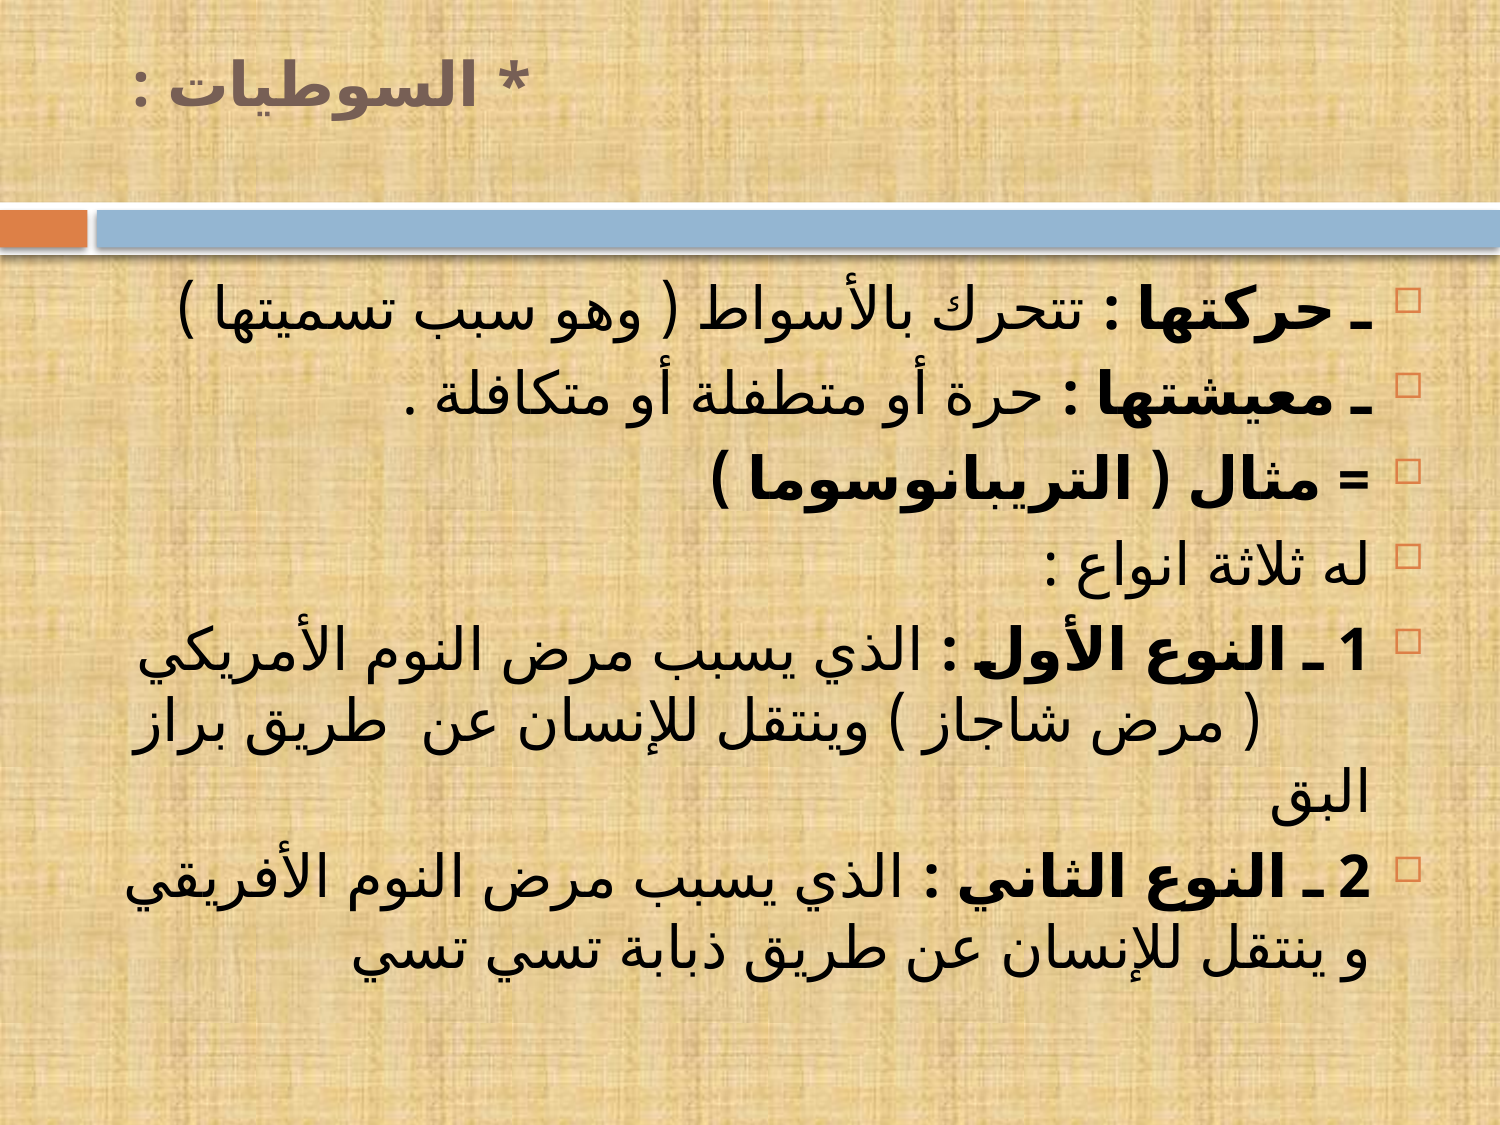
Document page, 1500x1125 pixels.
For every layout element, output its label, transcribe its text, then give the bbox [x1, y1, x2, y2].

title * السوطيات : [100, 37, 1438, 200]
picture [0, 0, 1500, 202]
list ـ حركتها : تتحرك بالأسواط ( وهو سبب تسميتها ) ـ معيشتها : حرة أو متطفلة أو متكافلة . = مثال ( التريبانوسوما ) له ثلاثة انواع : 1 ـ النوع الأول : الذي يسبب مرض النوم الأمريكي ( مرض شاجاز ) وينتقل للإنسان عن طريق براز البق 2 ـ النوع الثاني : الذي يسبب مرض النوم الأفريقي و ينتقل للإنسان عن طريق ذبابة تسي تسي [100, 262, 1438, 1000]
picture [0, 255, 1500, 1125]
